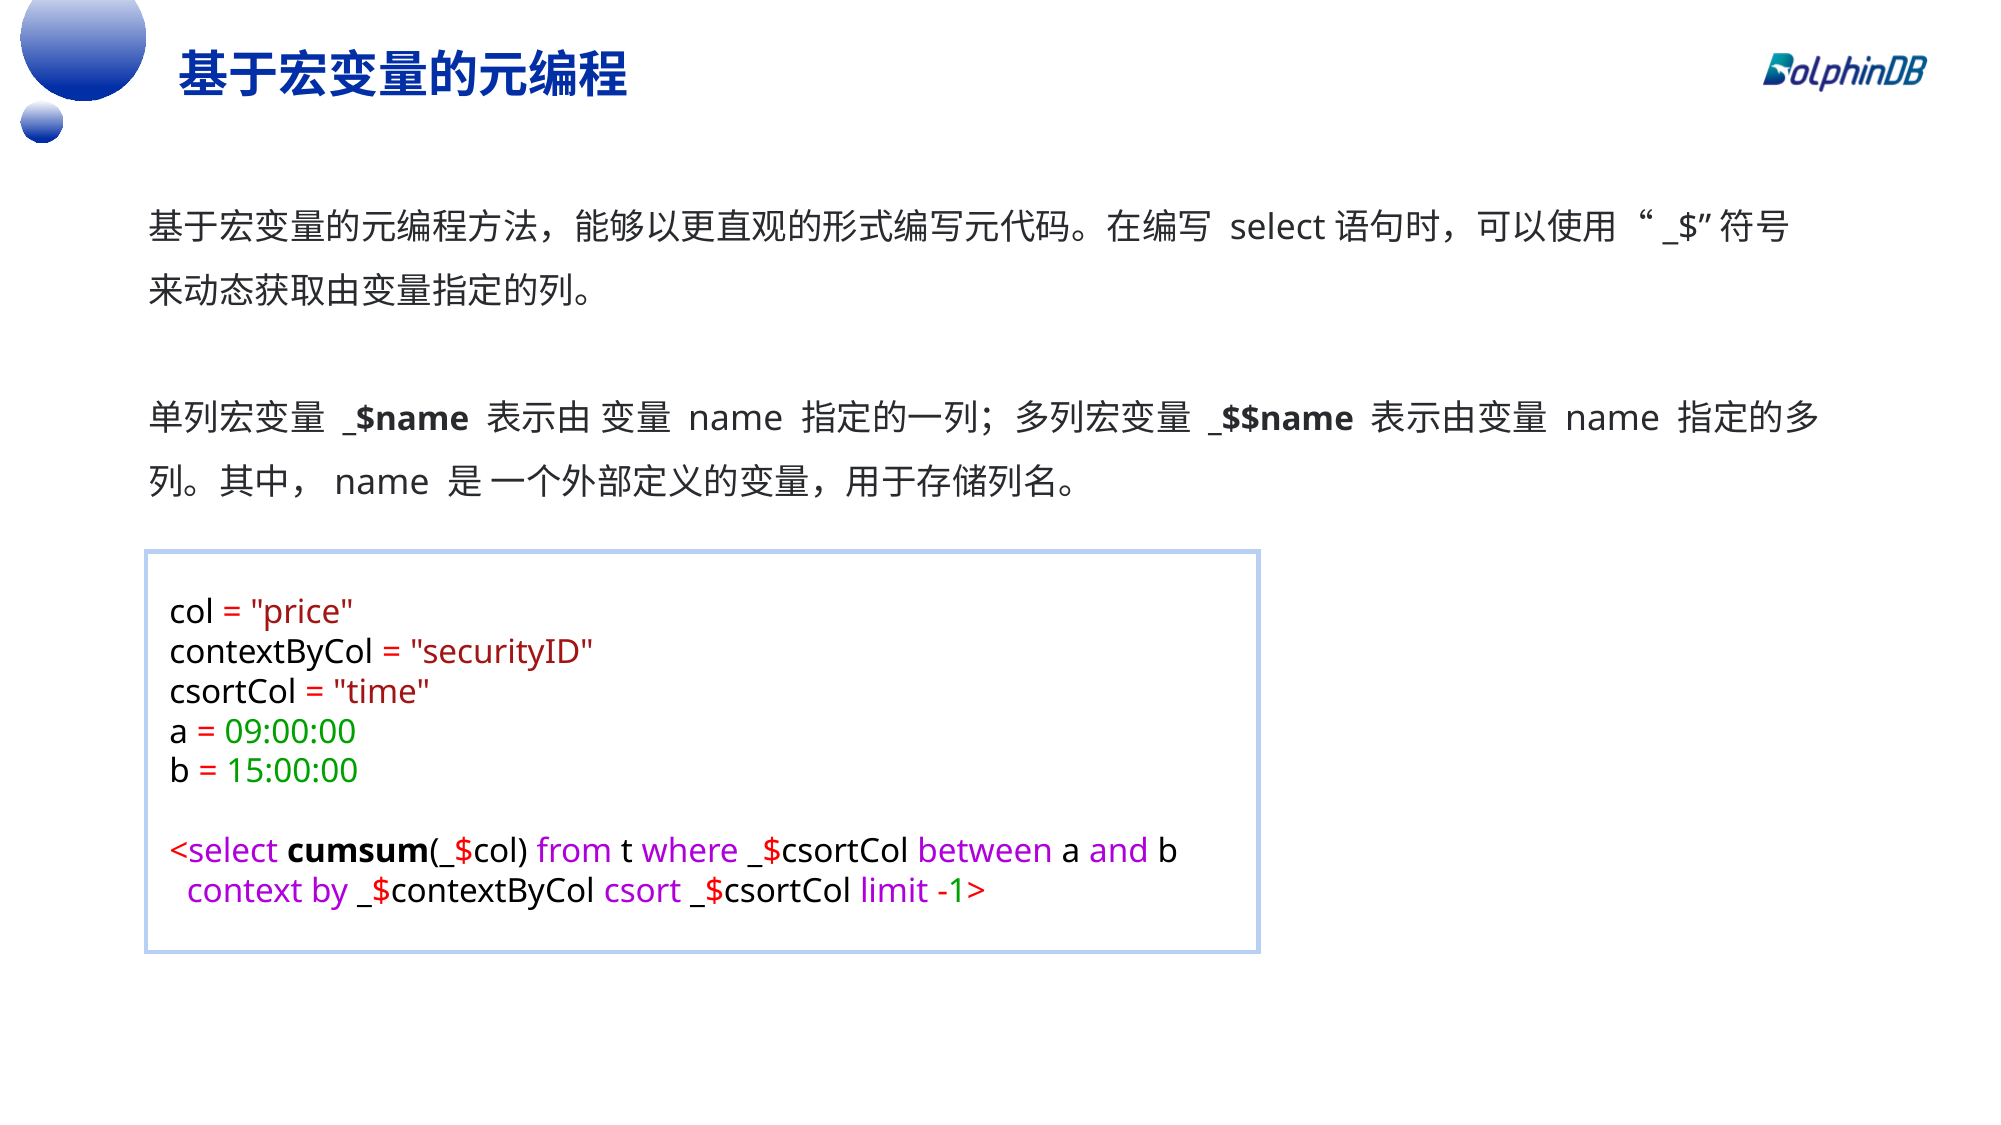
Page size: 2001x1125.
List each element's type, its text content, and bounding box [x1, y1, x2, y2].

picture [1755, 47, 1929, 93]
text_box 基于宏变量的元编程 [163, 35, 1545, 110]
text_box [19, 0, 147, 102]
text_box [19, 99, 64, 144]
text_box [145, 551, 1260, 953]
text_box 基于宏变量的元编程方法，能够以更直观的形式编写元代码。在编写 select语句时，可以使用“_$”符号来动态获取由变量指定的列。 单列宏变量 _$name 表示由 变量 name 指定的一列；多列宏变量 _$$name 表示由变量 name 指定的多列。其中，name 是 一个外部定义的变量，用于存储列名。 [133, 175, 1841, 509]
